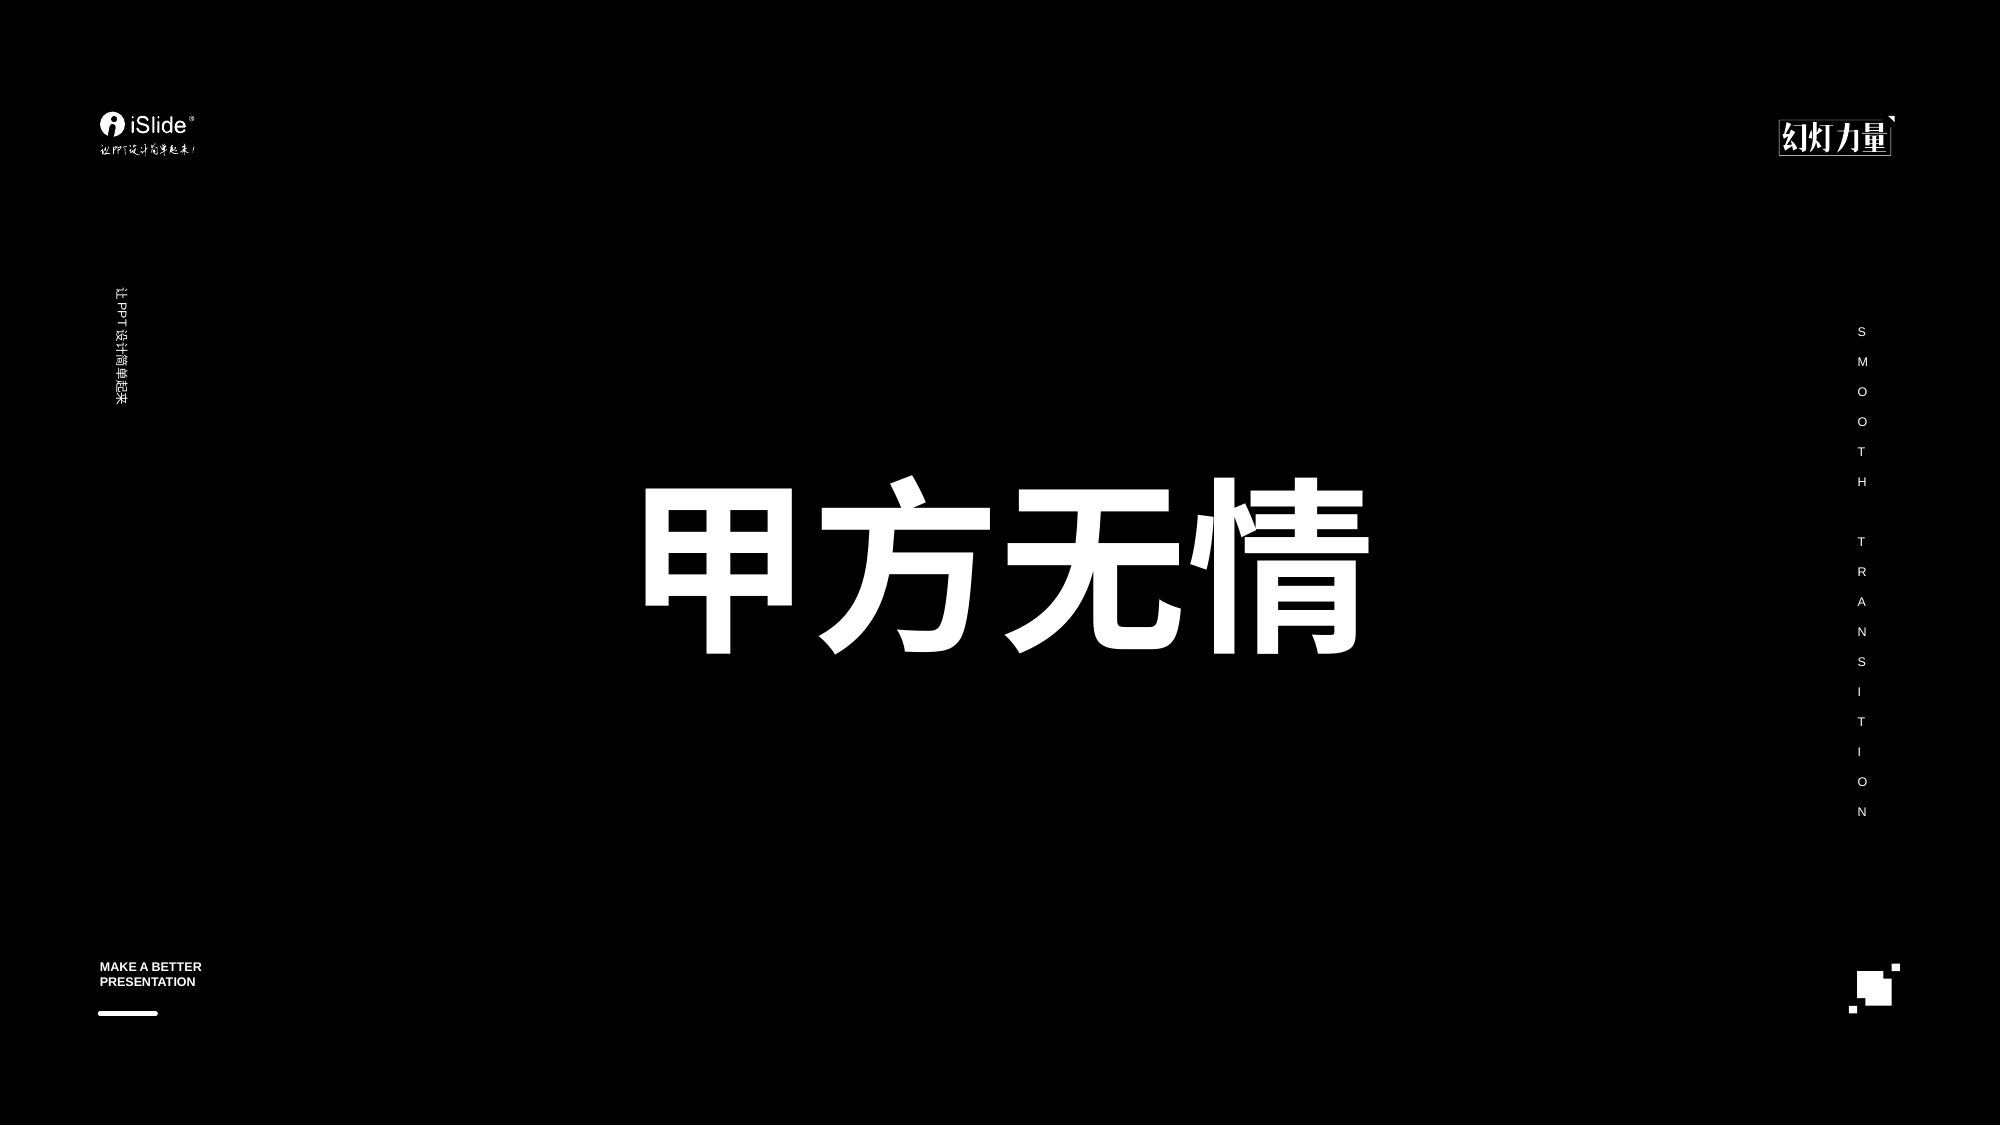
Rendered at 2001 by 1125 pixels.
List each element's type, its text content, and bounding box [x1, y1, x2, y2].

text_box 甲方无情 [211, 405, 1788, 719]
